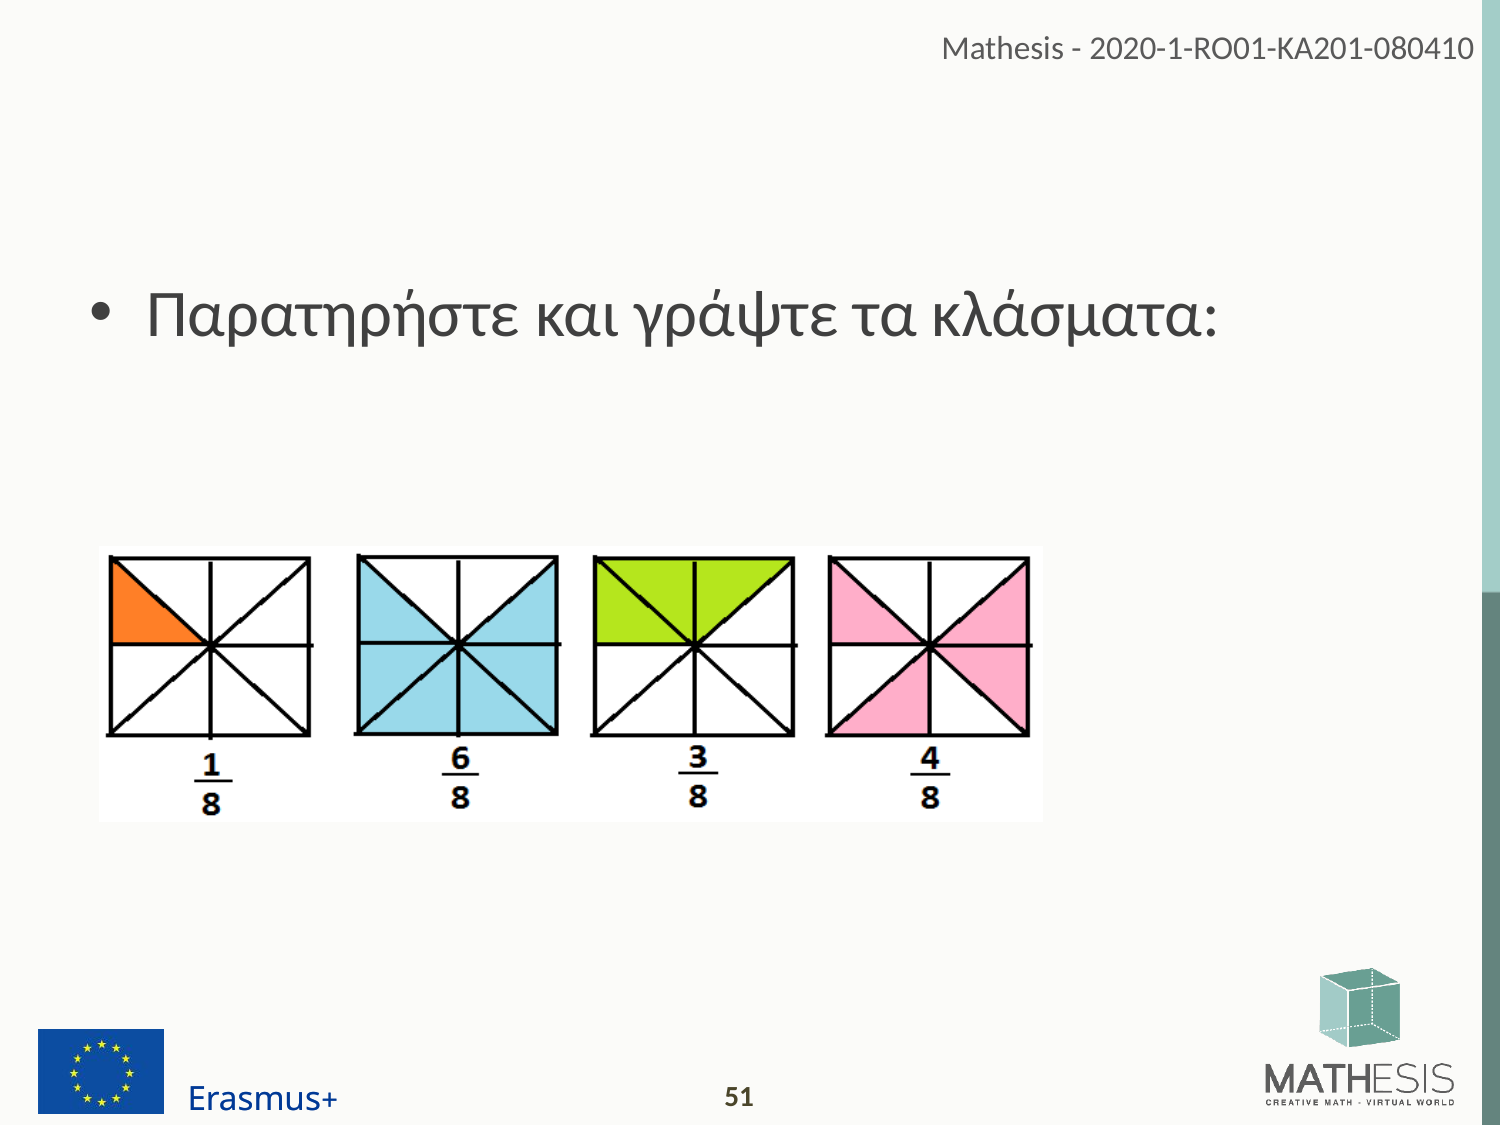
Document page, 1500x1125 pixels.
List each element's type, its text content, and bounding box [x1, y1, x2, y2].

list Παρατηρήστε και γράψτε τα κλάσματα: [75, 262, 1425, 1005]
picture [38, 1029, 164, 1114]
picture [99, 546, 1043, 823]
